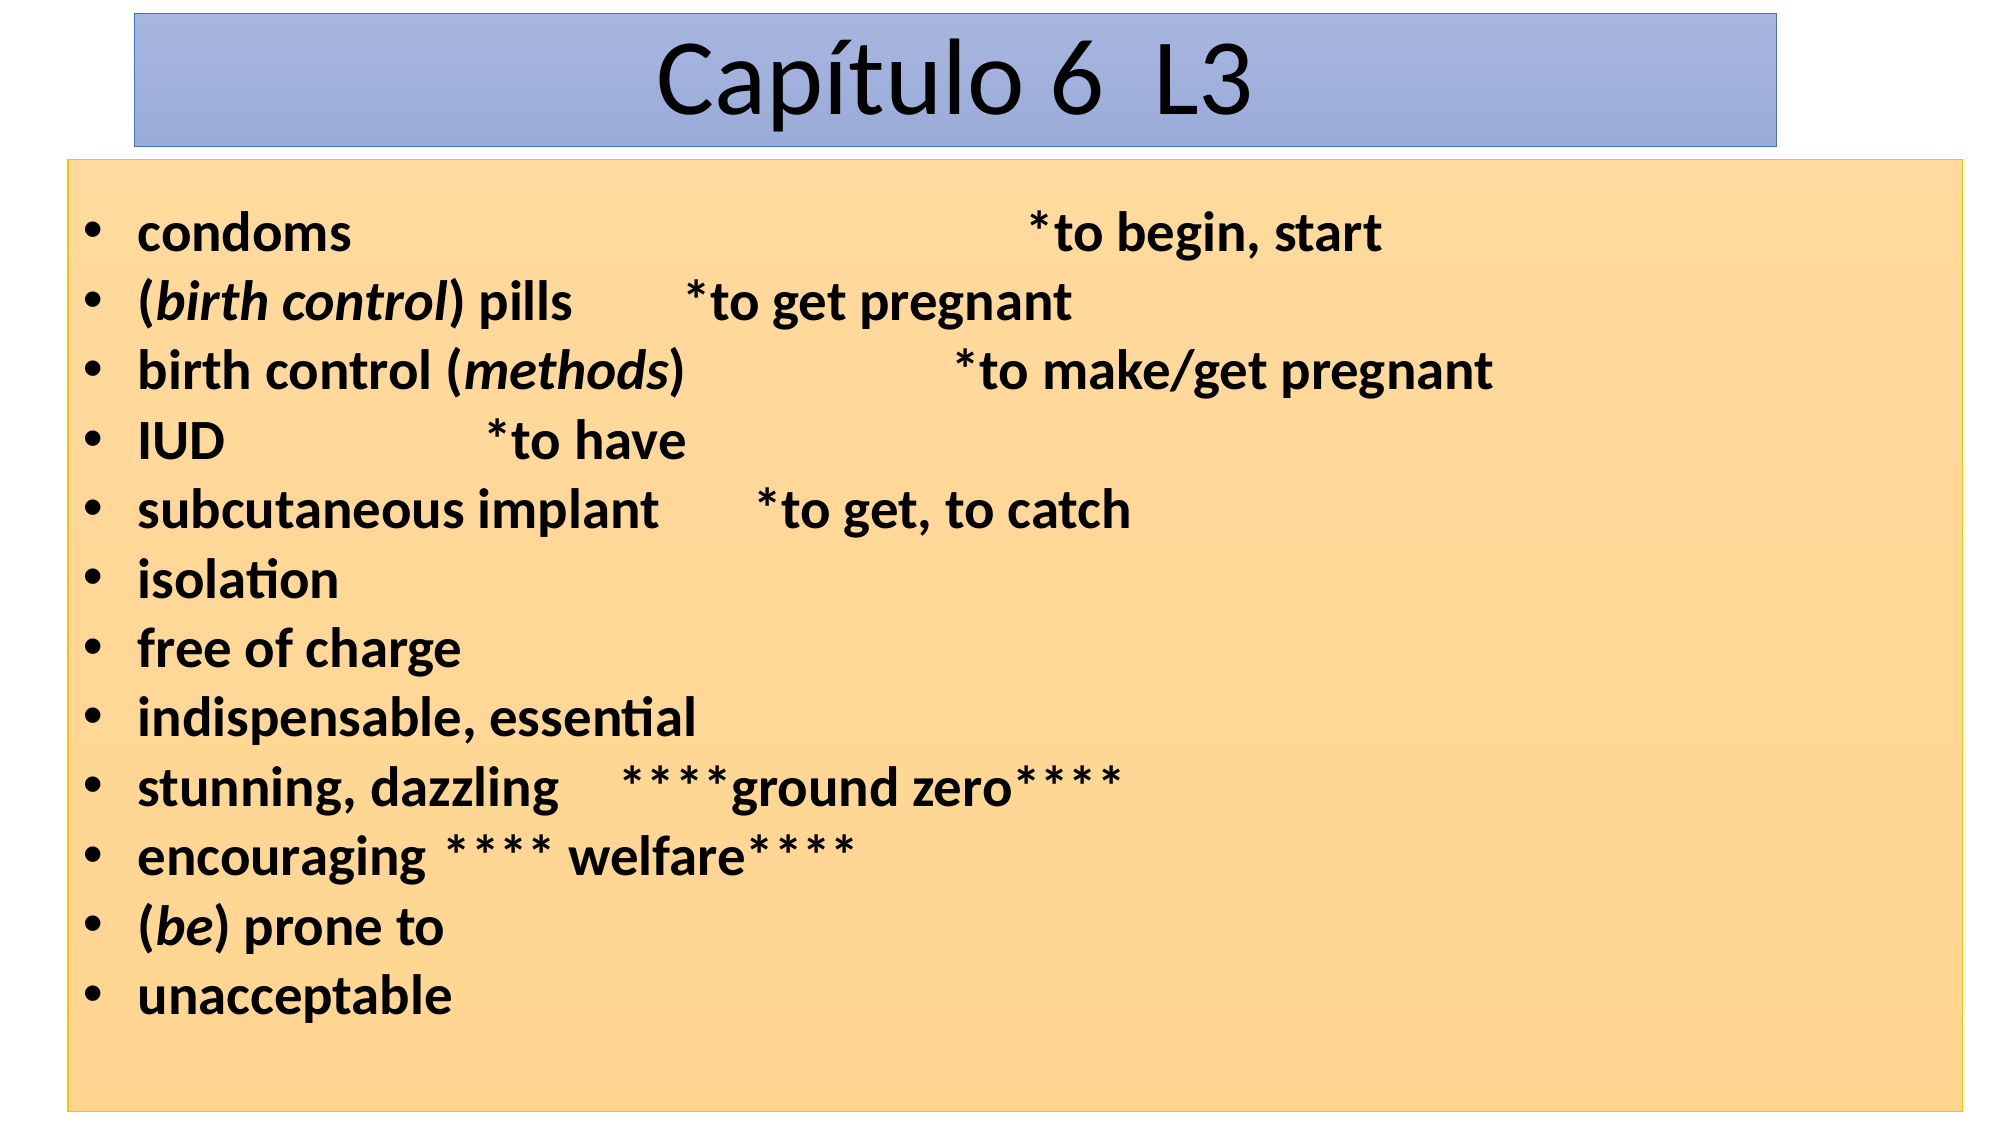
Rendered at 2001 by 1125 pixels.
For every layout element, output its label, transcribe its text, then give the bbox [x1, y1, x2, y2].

subtitle condoms *to begin, start (birth control) pills *to get pregnant birth control (methods) *to make/get pregnant IUD *to have subcutaneous implant *to get, to catch isolation free of charge indispensable, essential stunning, dazzling ****ground zero**** encouraging **** welfare**** (be) prone to unacceptable [67, 159, 1963, 1112]
title Capítulo 6 L3 [134, 13, 1777, 147]
